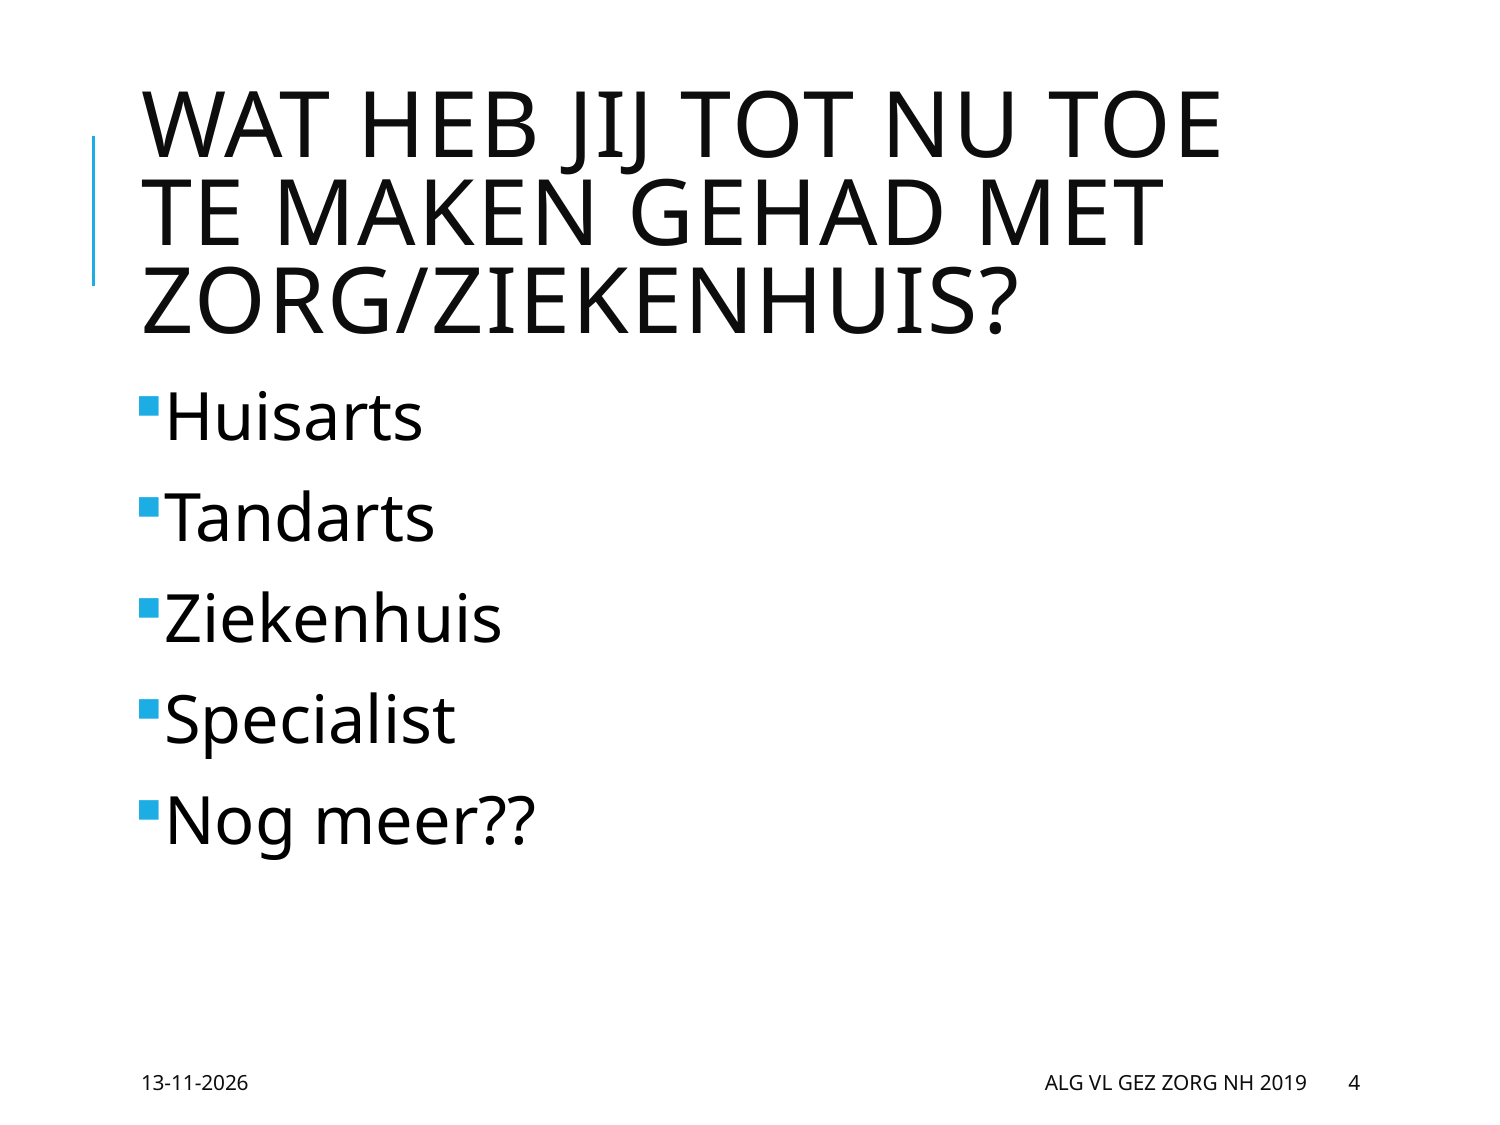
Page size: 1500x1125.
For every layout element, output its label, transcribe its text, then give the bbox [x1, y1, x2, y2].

slide_number 4 [1333, 1061, 1454, 1107]
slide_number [126, 1061, 392, 1107]
title Wat heb jij tot nu toe te maken gehad met zorg/ziekenhuis? [126, 96, 1322, 342]
list Huisarts Tandarts Ziekenhuis Specialist Nog meer?? [126, 375, 1322, 1035]
footer Alg VL gez zorg NH 2019 [595, 1061, 1322, 1107]
